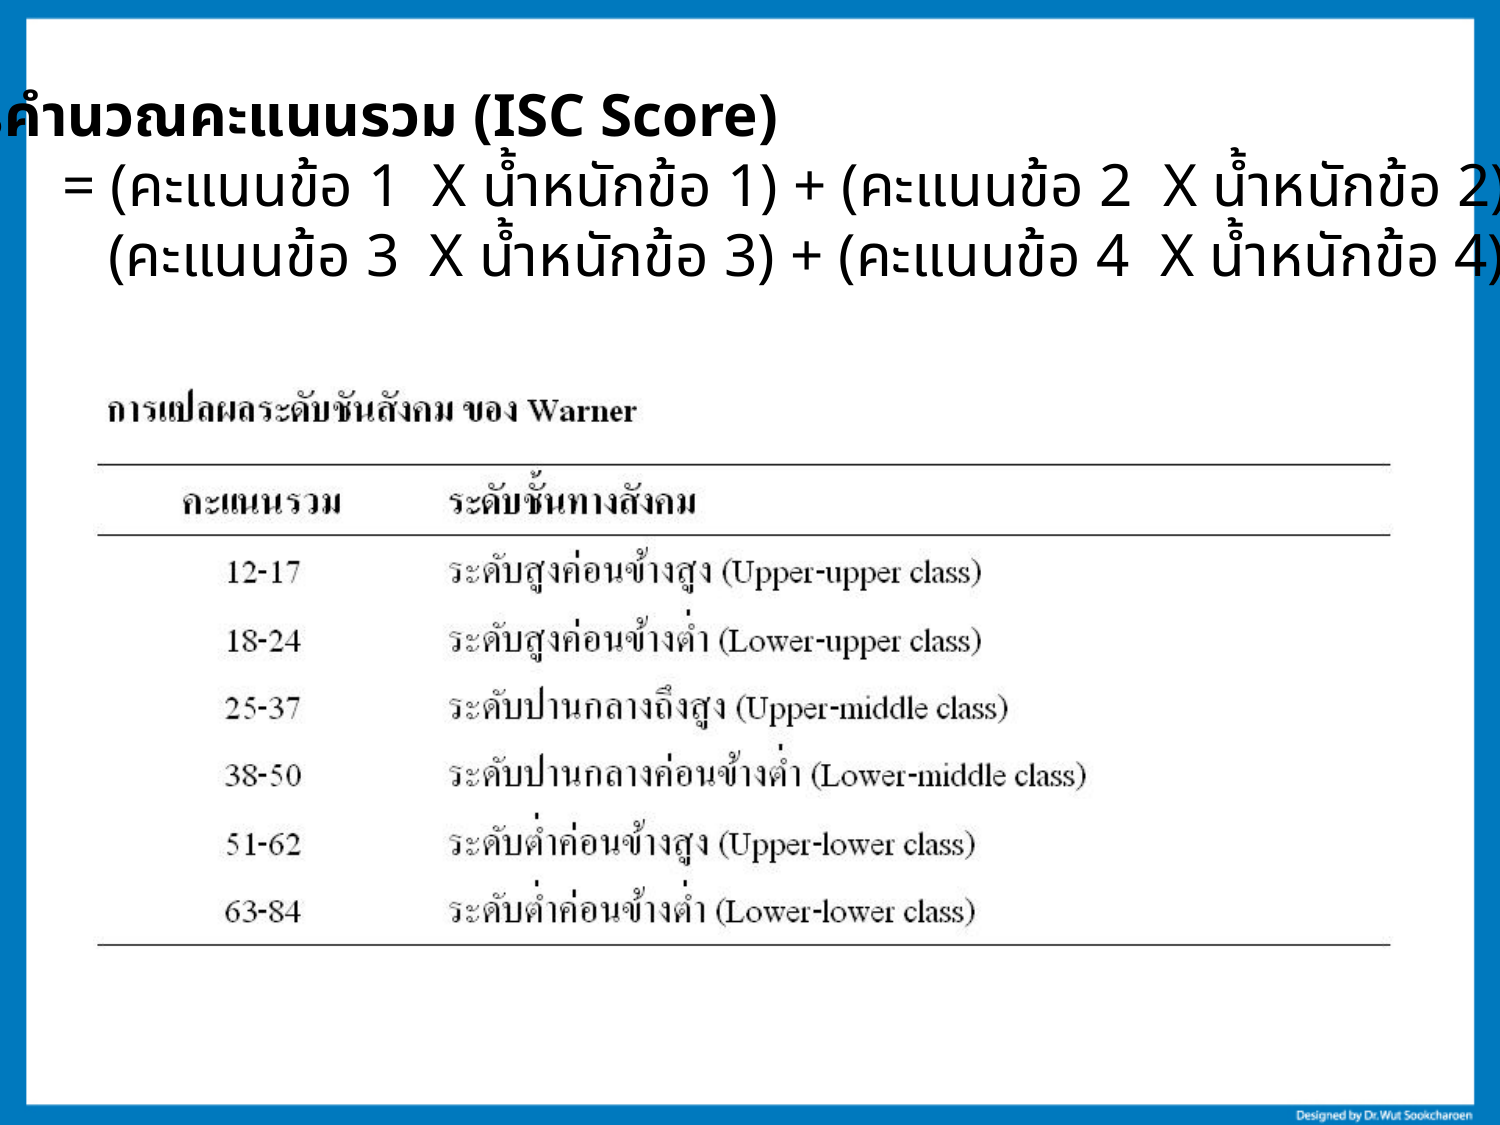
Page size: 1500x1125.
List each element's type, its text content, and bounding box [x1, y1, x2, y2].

picture [0, 295, 1500, 1125]
text_box การคำนวณคะแนนรวม (ISC Score) = (คะแนนข้อ 1 X น้ำหนักข้อ 1) + (คะแนนข้อ 2 X น้ำหนักข้อ 2) + (คะแนนข้อ 3 X น้ำหนักข้อ 3) + (คะแนนข้อ 4 X น้ำหนักข้อ 4) [0, 70, 1500, 295]
picture [0, 0, 1500, 70]
